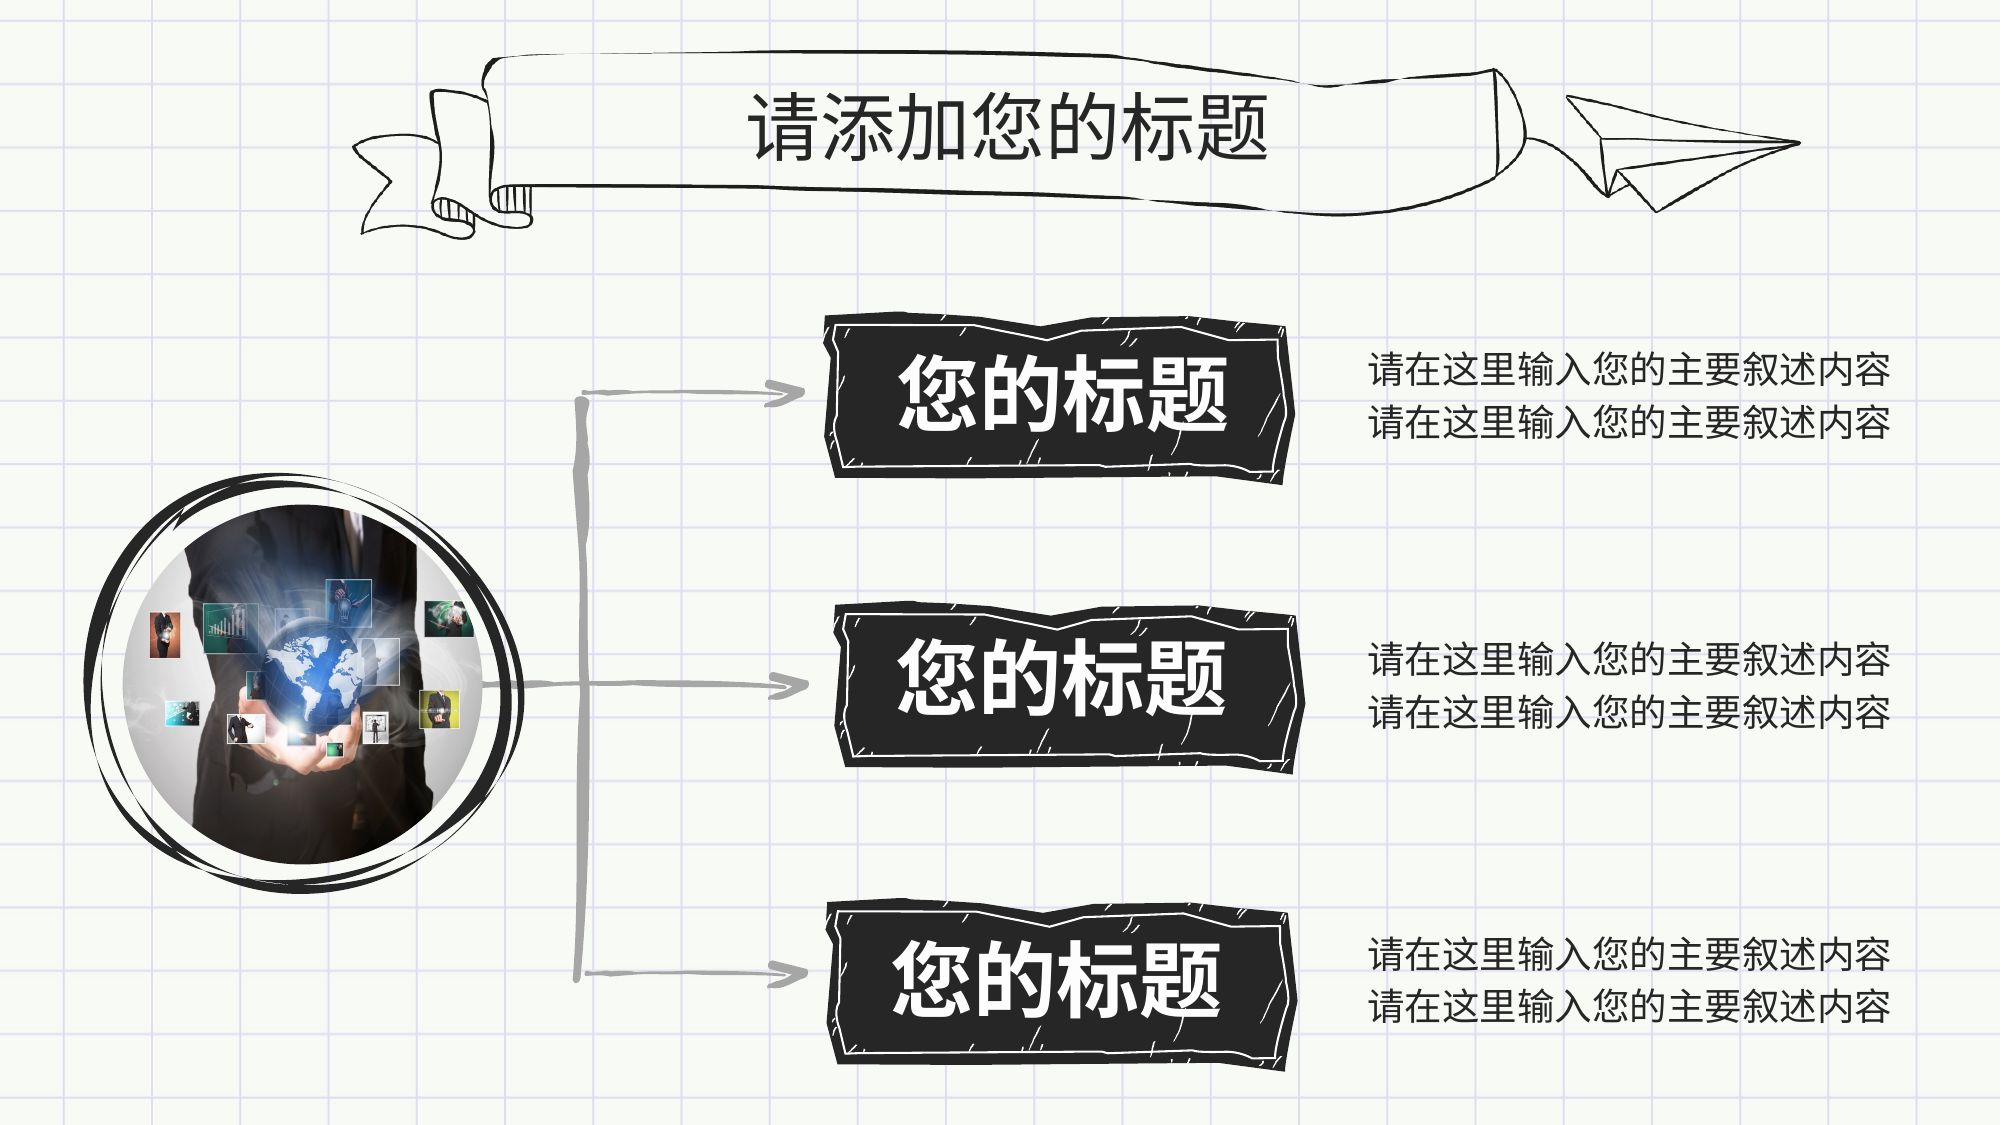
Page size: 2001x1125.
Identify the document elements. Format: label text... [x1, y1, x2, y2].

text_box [478, 368, 810, 1001]
text_box 请在这里输入您的主要叙述内容 请在这里输入您的主要叙述内容 [1352, 923, 1931, 1036]
text_box 请在这里输入您的主要叙述内容 请在这里输入您的主要叙述内容 [1352, 628, 1931, 742]
picture [352, 50, 1801, 240]
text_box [822, 311, 1296, 486]
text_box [832, 600, 1306, 775]
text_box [13, 377, 622, 916]
text_box 请在这里输入您的主要叙述内容 请在这里输入您的主要叙述内容 [1352, 338, 1931, 451]
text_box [824, 898, 1298, 1072]
